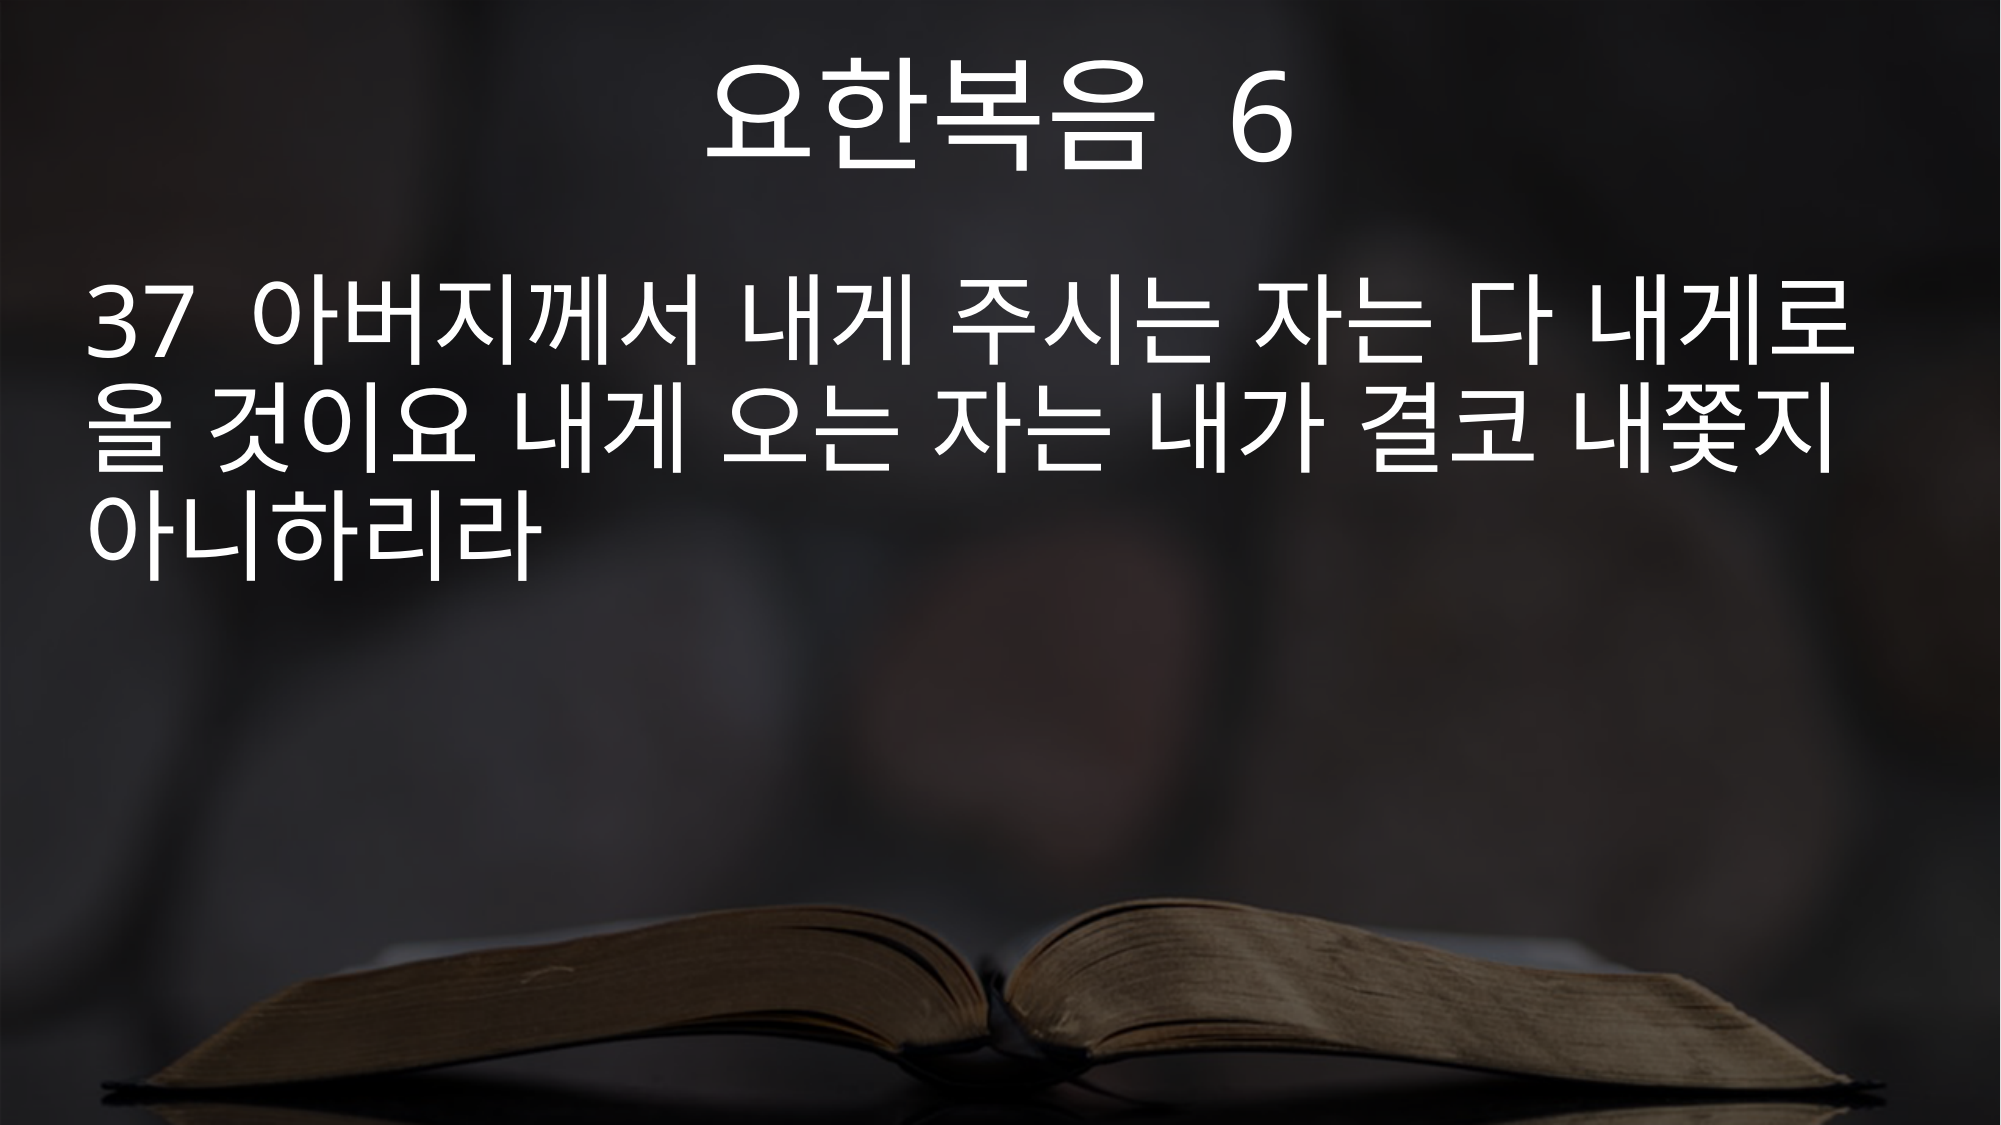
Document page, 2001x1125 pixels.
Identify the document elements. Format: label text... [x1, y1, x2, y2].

footer 요한복음 6 [0, 32, 2000, 192]
list 37 아버지께서 내게 주시는 자는 다 내게로 올 것이요 내게 오는 자는 내가 결코 내쫓지 아니하리라 [69, 263, 1953, 423]
picture [0, 0, 2001, 1125]
